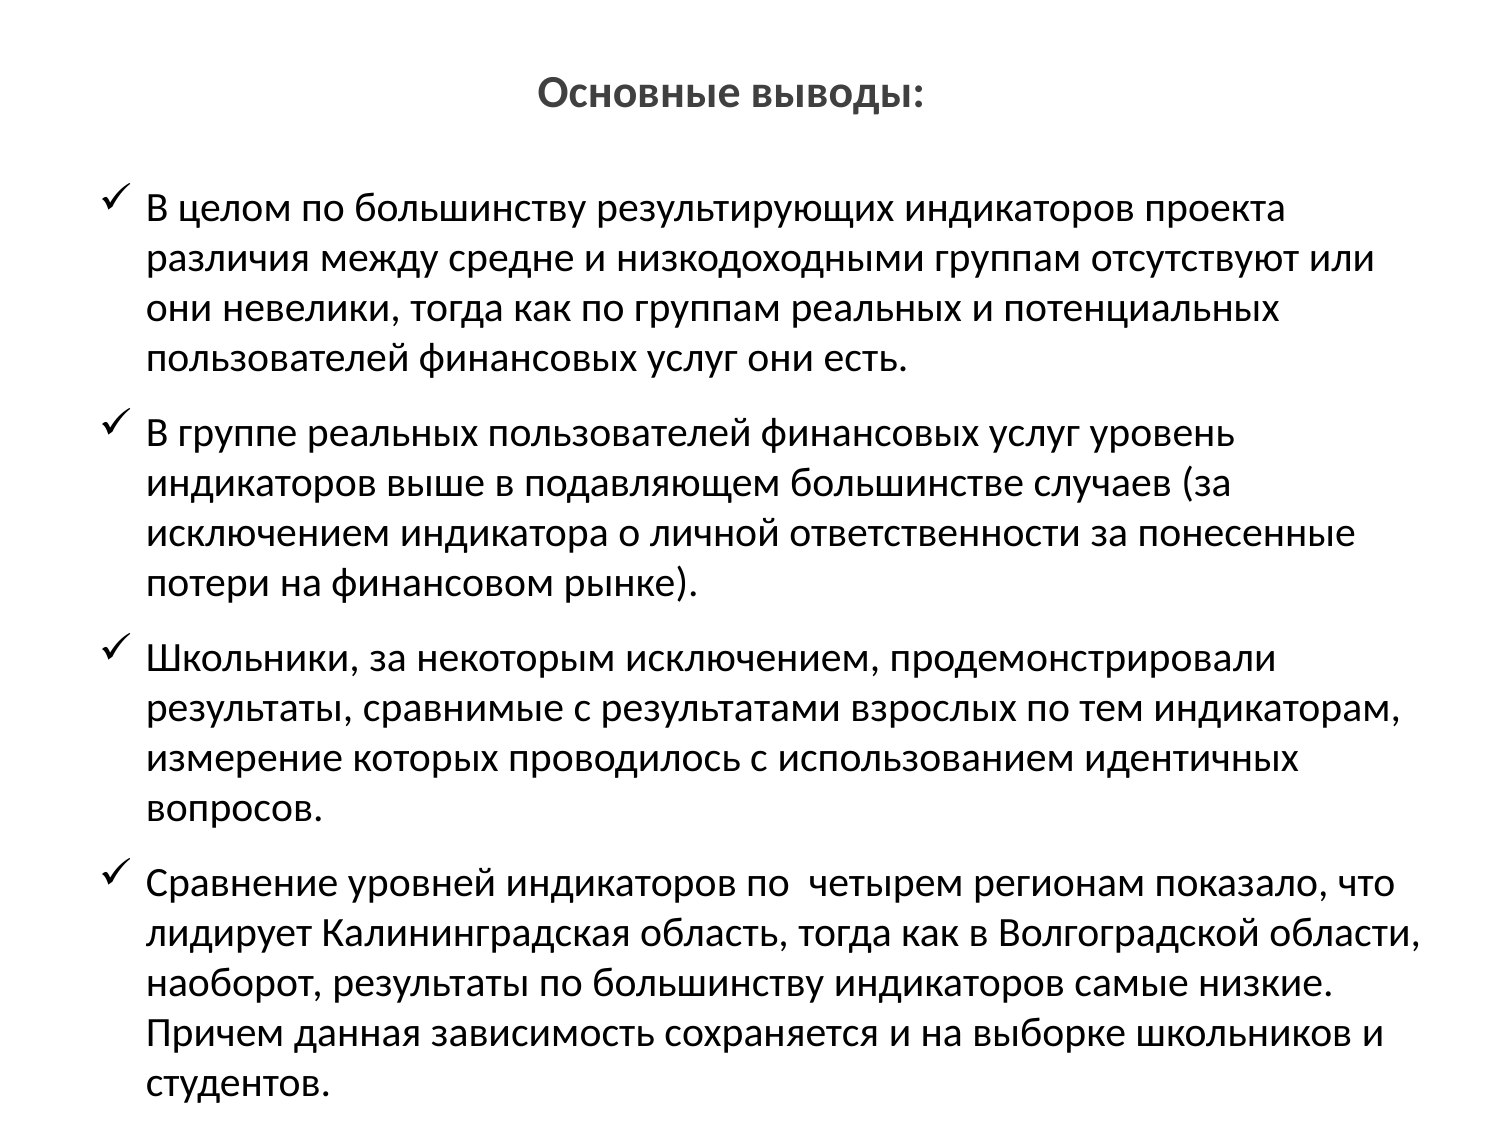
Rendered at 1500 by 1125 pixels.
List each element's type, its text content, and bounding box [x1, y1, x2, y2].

text_box Основные выводы: [522, 54, 941, 125]
text_box В целом по большинству результирующих индикаторов проекта различия между средне и низкодоходными группам отсутствуют или они невелики, тогда как по группам реальных и потенциальных пользователей финансовых услуг они есть. В группе реальных пользователей финансовых услуг уровень индикаторов выше в подавляющем большинстве случаев (за исключением индикатора о личной ответственности за понесенные потери на финансовом рынке). Школьники, за некоторым исключением, продемонстрировали результаты, сравнимые с результатами взрослых по тем индикаторам, измерение которых проводилось с использованием идентичных вопросов. Сравнение уровней индикаторов по четырем регионам показало, что лидирует Калининградская область, тогда как в Волгоградской области, наоборот, результаты по большинству индикаторов самые низкие. Причем данная зависимость сохраняется и на выборке школьников и студентов. [84, 172, 1443, 1113]
